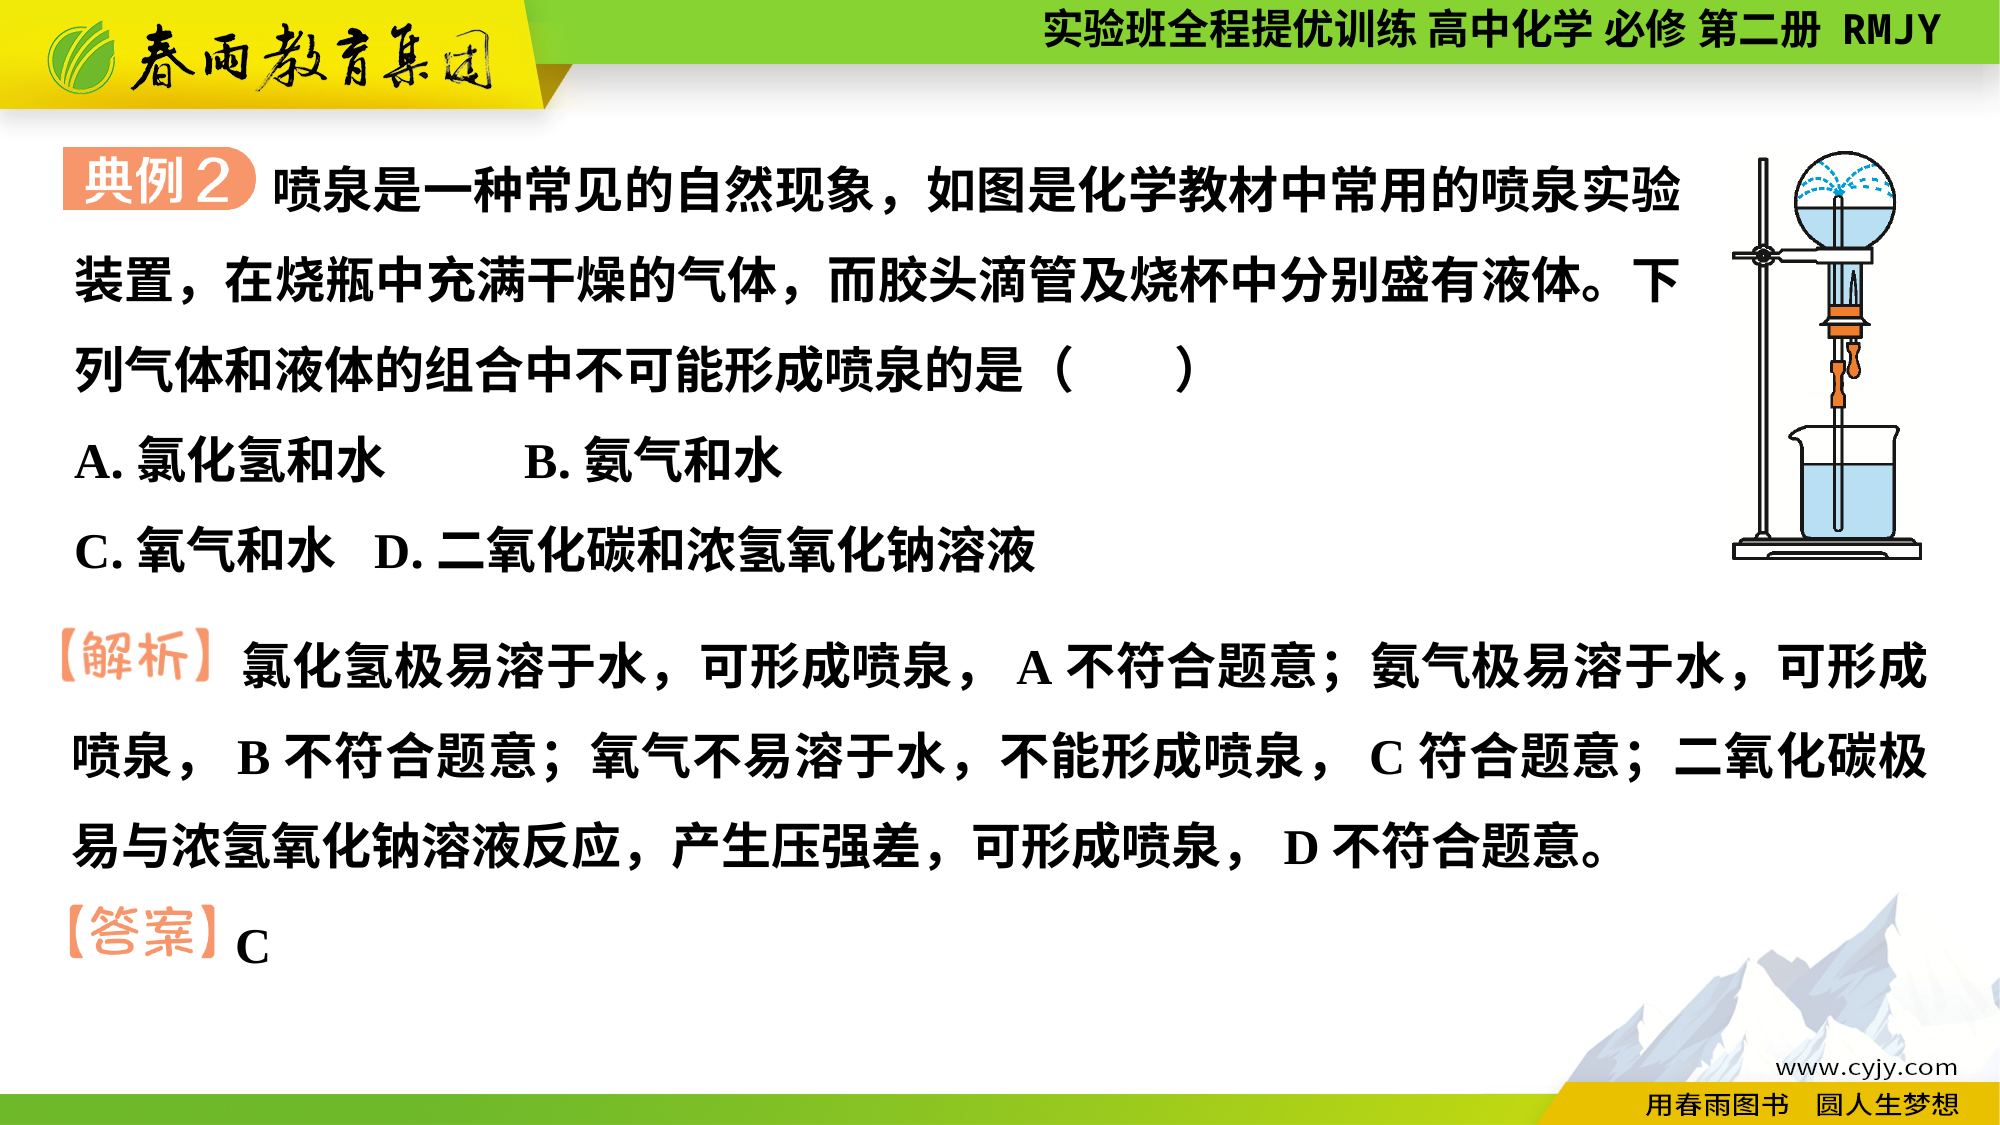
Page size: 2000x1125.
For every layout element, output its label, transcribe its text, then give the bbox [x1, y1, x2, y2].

text_box C [220, 876, 1944, 981]
text_box 氯化氢极易溶于水，可形成喷泉，A不符合题意；氨气极易溶于水，可形成喷泉，B不符合题意；氧气不易溶于水，不能形成喷泉，C符合题意；二氧化碳极易与浓氢氧化钠溶液反应，产生压强差，可形成喷泉，D不符合题意。 [56, 597, 1944, 883]
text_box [1731, 150, 1923, 561]
list 喷泉是一种常见的自然现象，如图是化学教材中常用的喷泉实验装置，在烧瓶中充满干燥的气体，而胶头滴管及烧杯中分别盛有液体。下列气体和液体的组合中不可能形成喷泉的是（ ） A.氯化氢和水 B.氨气和水 C.氧气和水 D.二氧化碳和浓氢氧化钠溶液 [59, 120, 1697, 591]
picture [0, 0, 2000, 1125]
